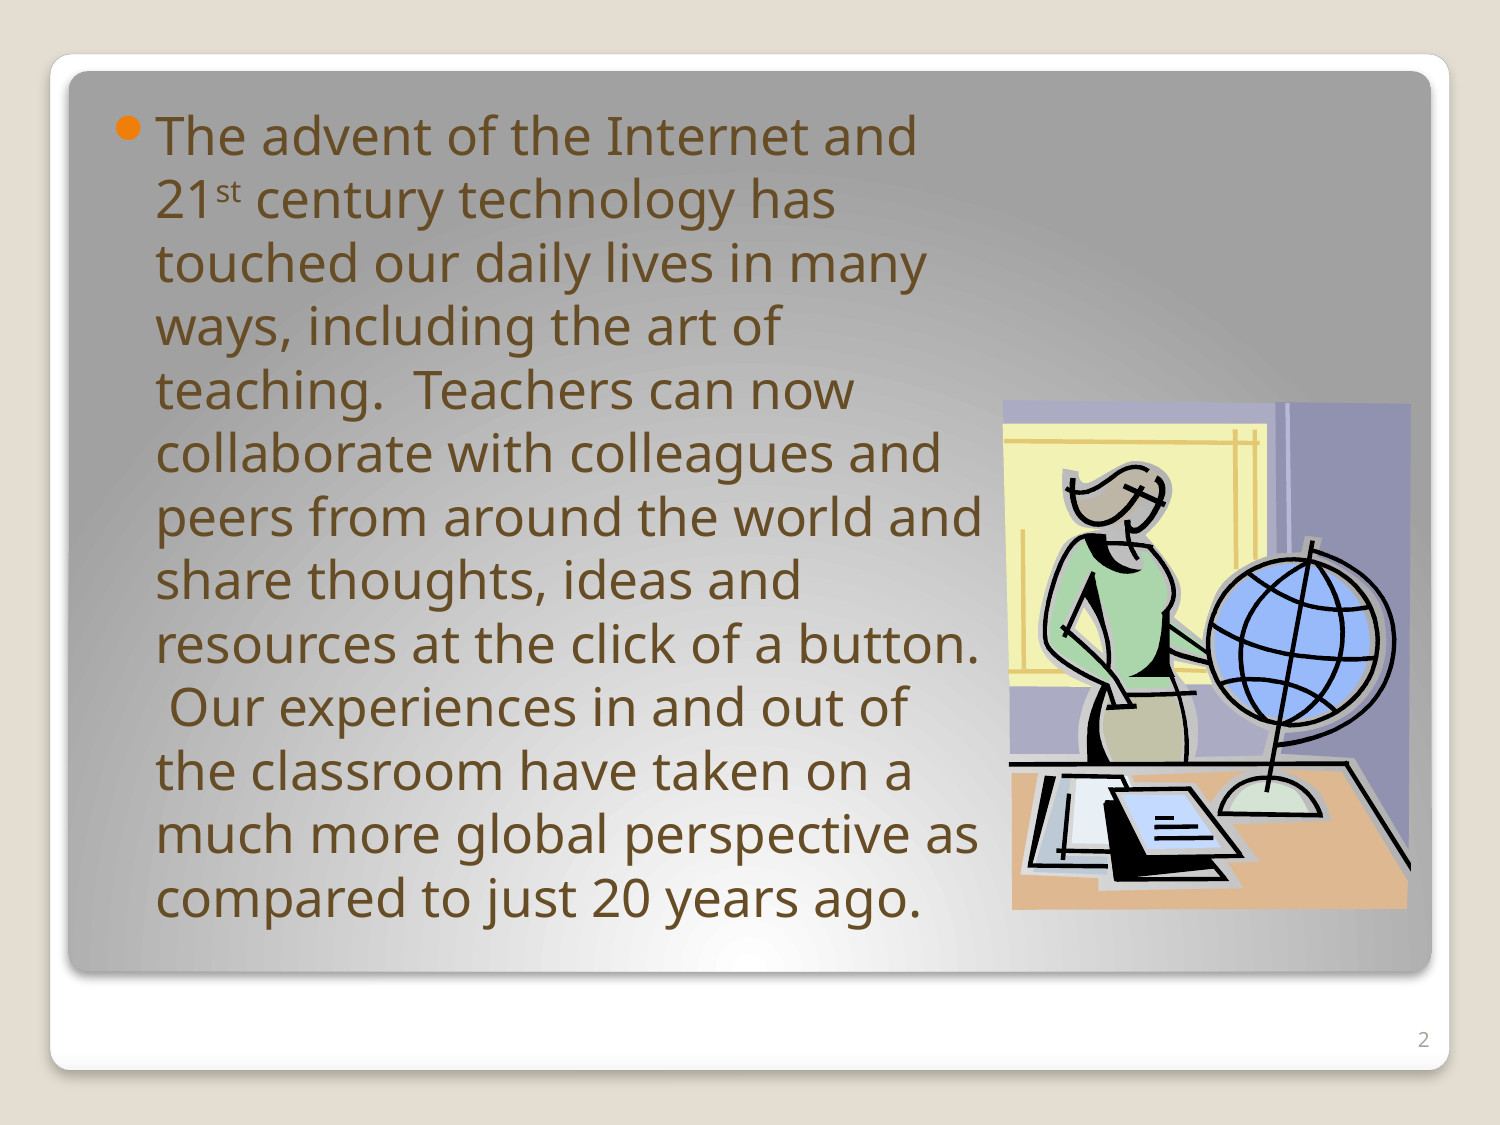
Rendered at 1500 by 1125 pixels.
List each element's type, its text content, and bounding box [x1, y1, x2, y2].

picture [1002, 399, 1416, 915]
list The advent of the Internet and 21st century technology has touched our daily lives in many ways, including the art of teaching. Teachers can now collaborate with colleagues and peers from around the world and share thoughts, ideas and resources at the click of a button. Our experiences in and out of the classroom have taken on a much more global perspective as compared to just 20 years ago. [82, 86, 1000, 988]
slide_number 2 [1369, 1002, 1445, 1063]
